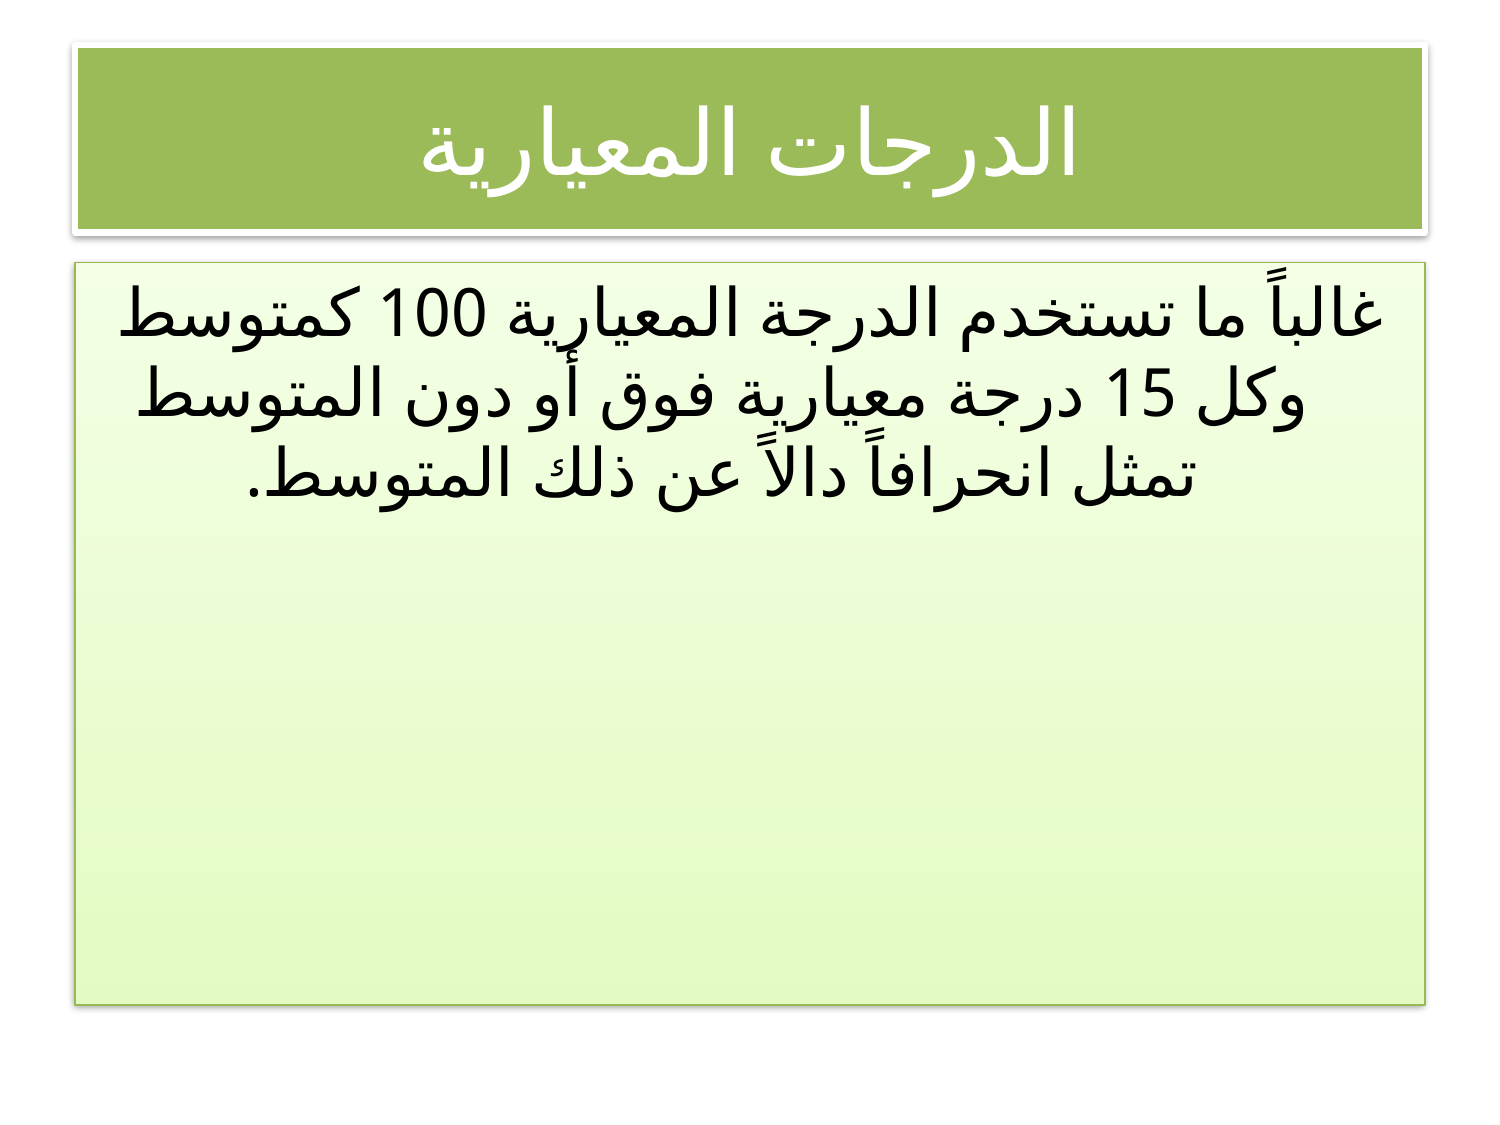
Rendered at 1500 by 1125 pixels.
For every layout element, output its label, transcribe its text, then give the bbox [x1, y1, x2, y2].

title الدرجات المعيارية [72, 42, 1428, 236]
list غالباً ما تستخدم الدرجة المعيارية 100 كمتوسط وكل 15 درجة معيارية فوق أو دون المتوسط تمثل انحرافاً دالاً عن ذلك المتوسط. [74, 262, 1426, 1006]
